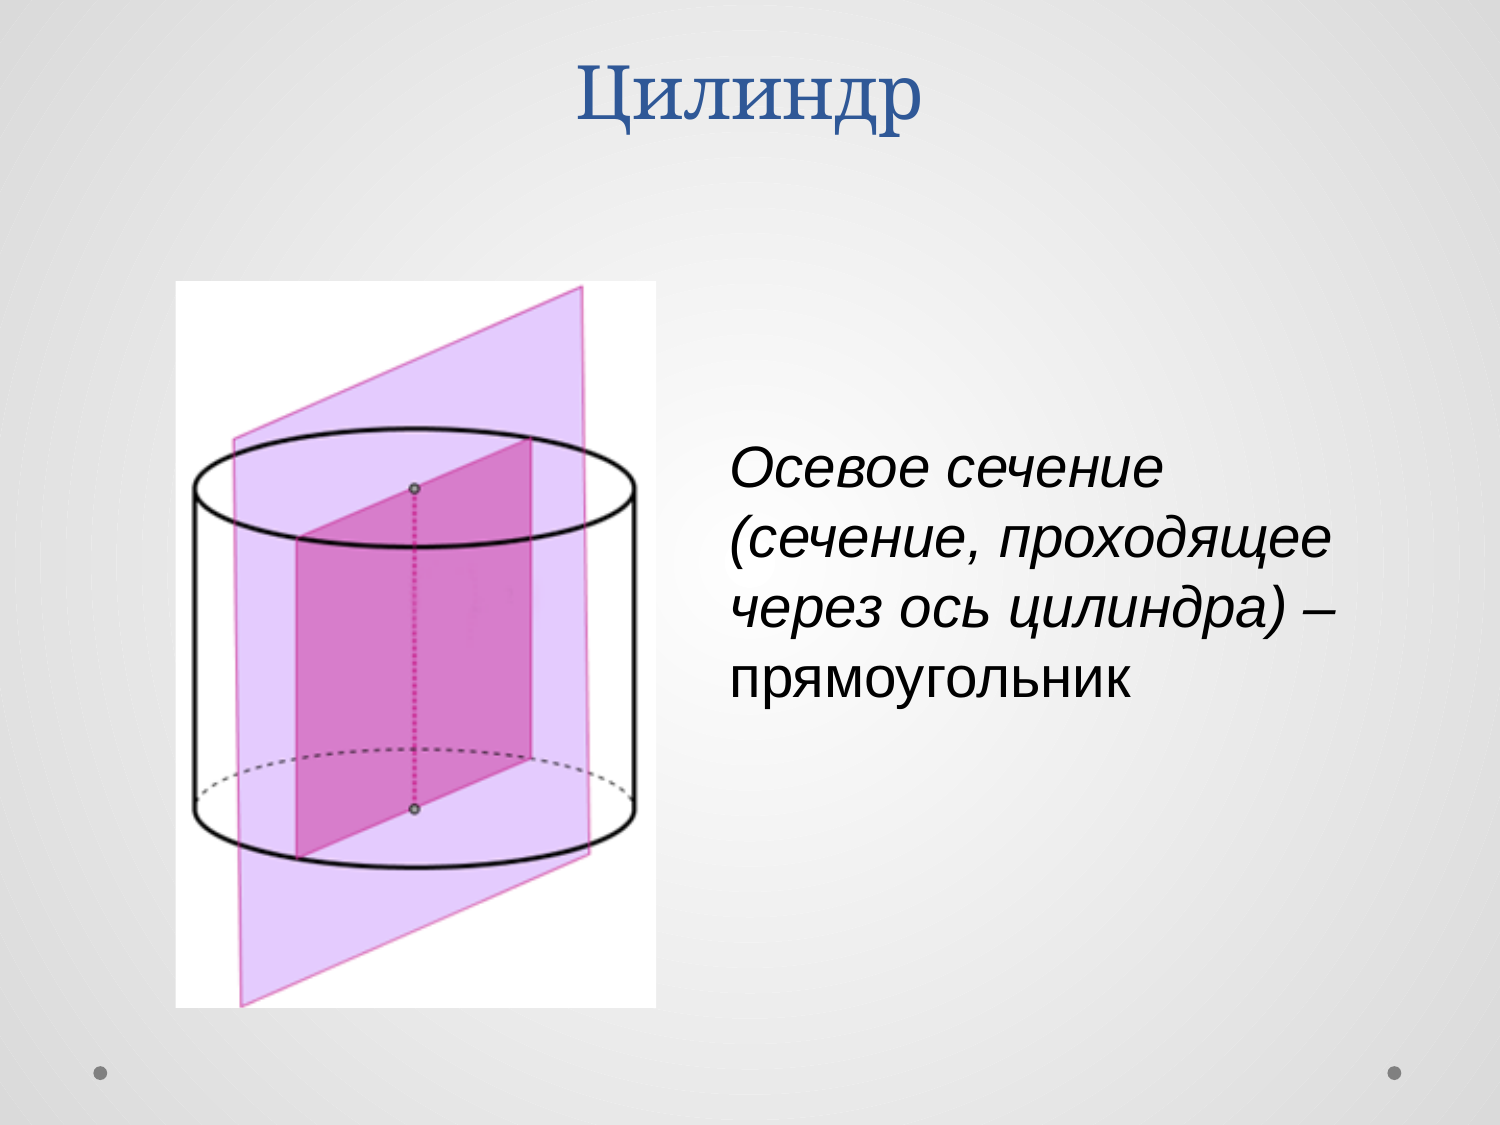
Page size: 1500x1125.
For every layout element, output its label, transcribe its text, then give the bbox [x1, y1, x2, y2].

title Цилиндр [75, 0, 1425, 263]
picture [175, 280, 657, 1008]
text_box Осевое сечение (сечение, проходящее через ось цилиндра) – прямоугольник [714, 421, 1418, 717]
